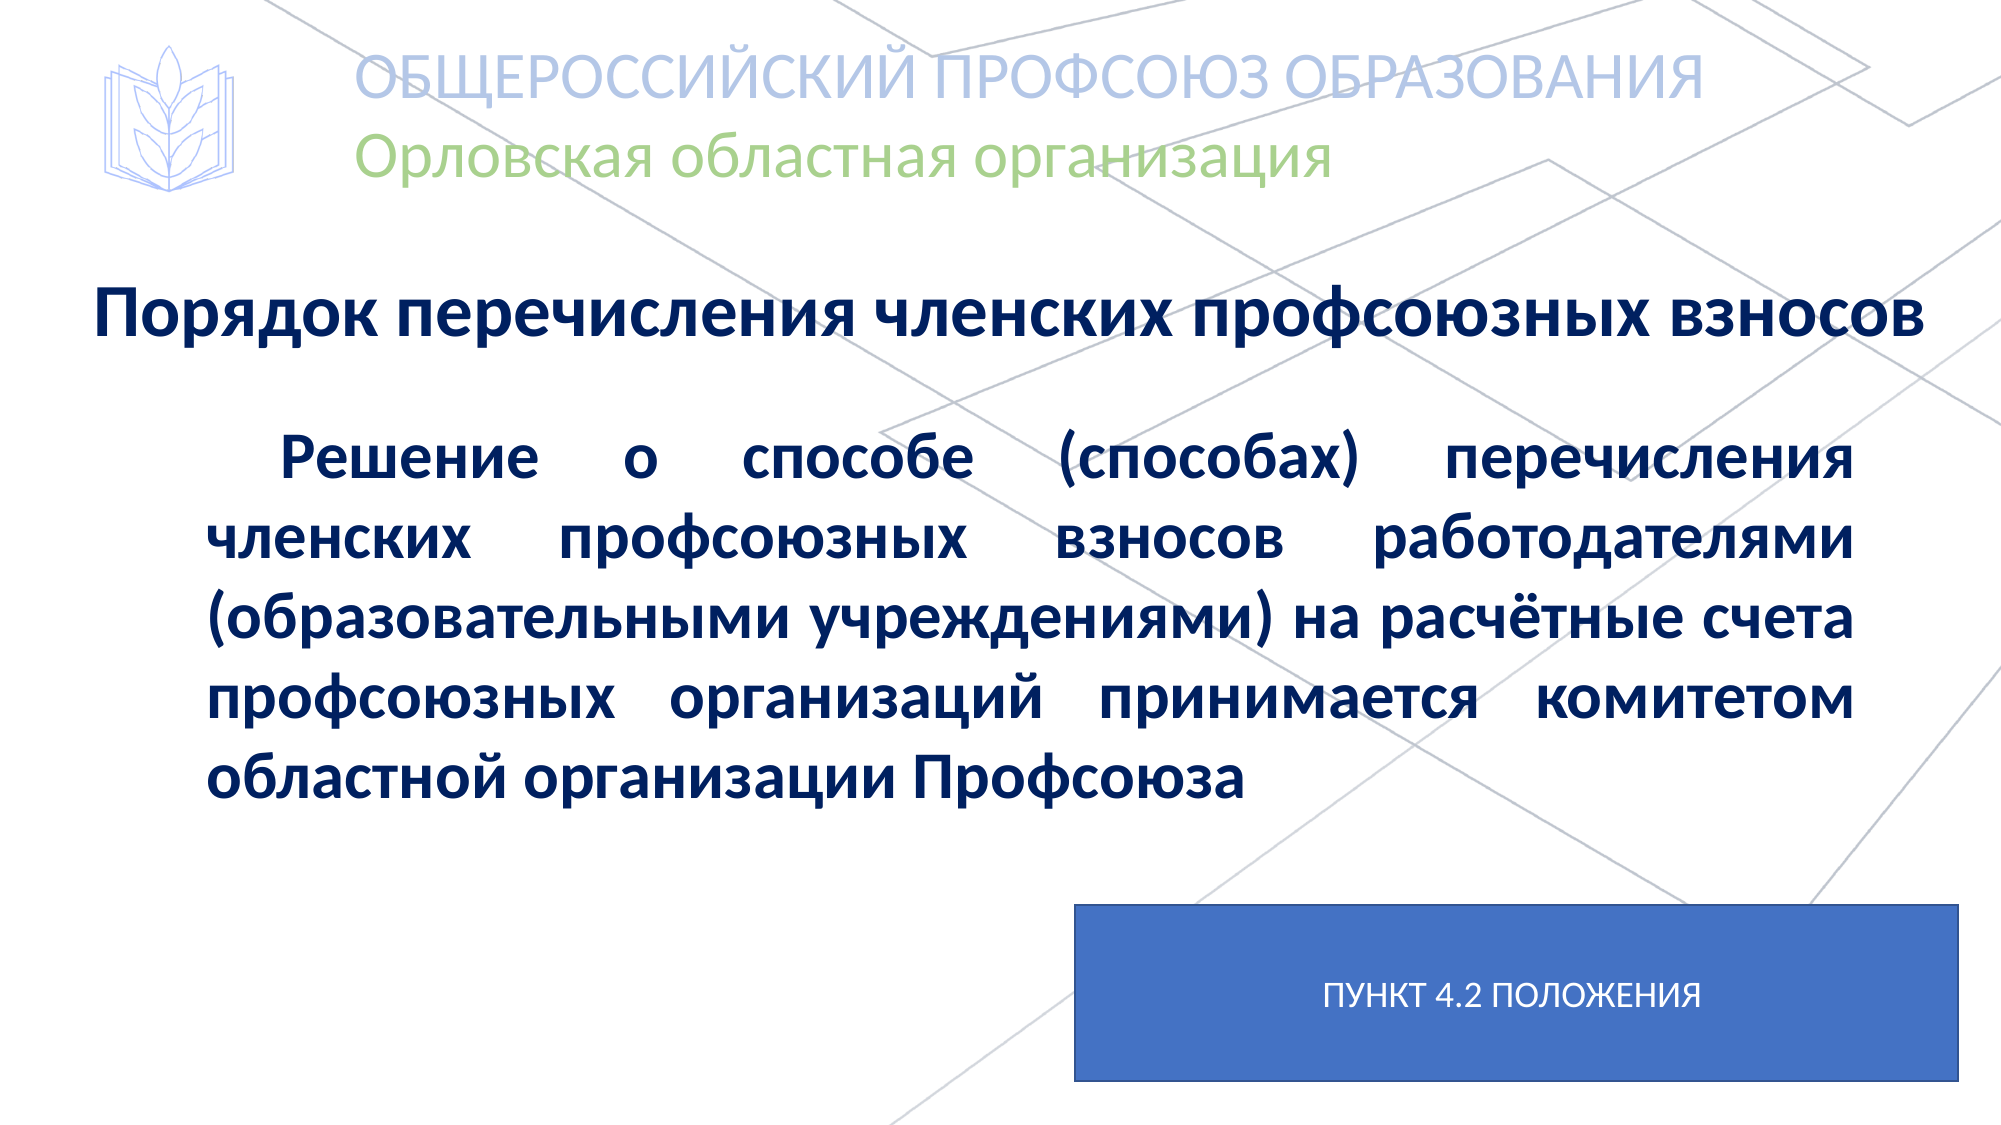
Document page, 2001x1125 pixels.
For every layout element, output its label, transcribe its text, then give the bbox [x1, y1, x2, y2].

text_box ОБЩЕРОССИЙСКИЙ ПРОФСОЮЗ ОБРАЗОВАНИЯ Орловская областная организация [354, 23, 1903, 190]
text_box Решение о способе (способах) перечисления членских профсоюзных взносов работодателями (образовательными учреждениями) на расчётные счета профсоюзных организаций принимается комитетом областной организации Профсоюза [191, 404, 1873, 820]
picture [78, 26, 263, 211]
text_box Порядок перечисления членских профсоюзных взносов [78, 254, 1984, 360]
text_box ПУНКТ 4.2 ПОЛОЖЕНИЯ [1074, 904, 1959, 1082]
